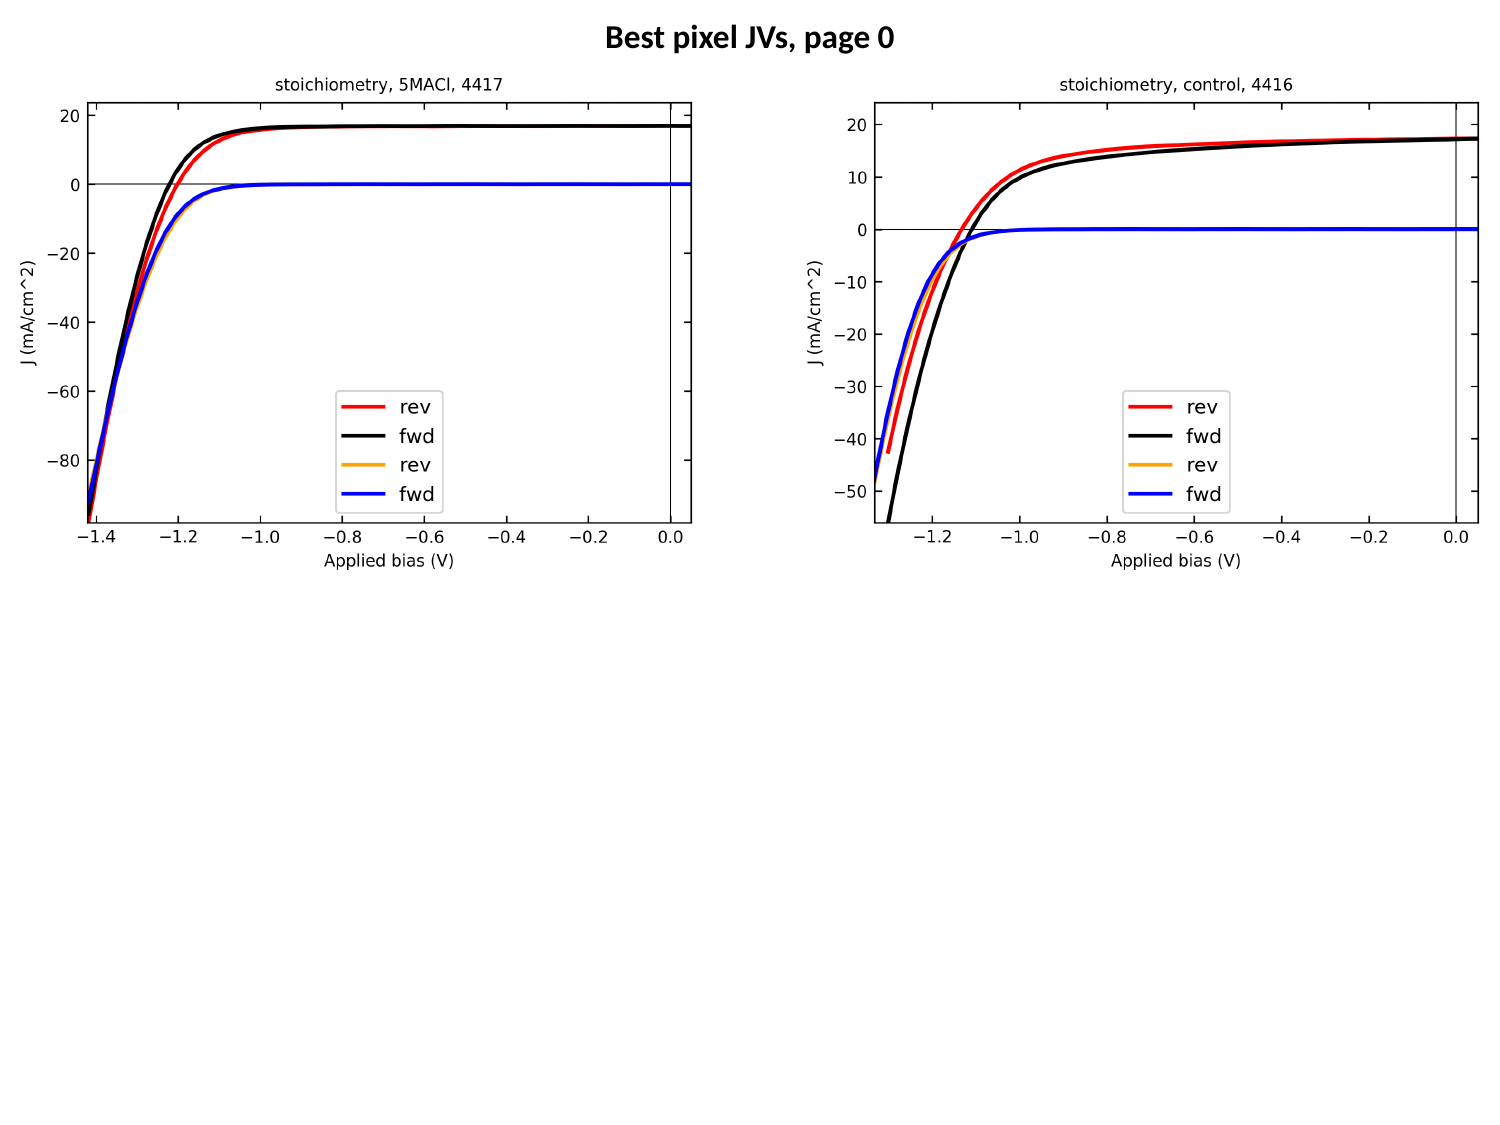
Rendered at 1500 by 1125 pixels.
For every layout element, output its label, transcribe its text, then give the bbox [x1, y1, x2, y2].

title Best pixel JVs, page 0 [0, 0, 1500, 75]
picture [787, 56, 1500, 591]
picture [0, 56, 713, 591]
